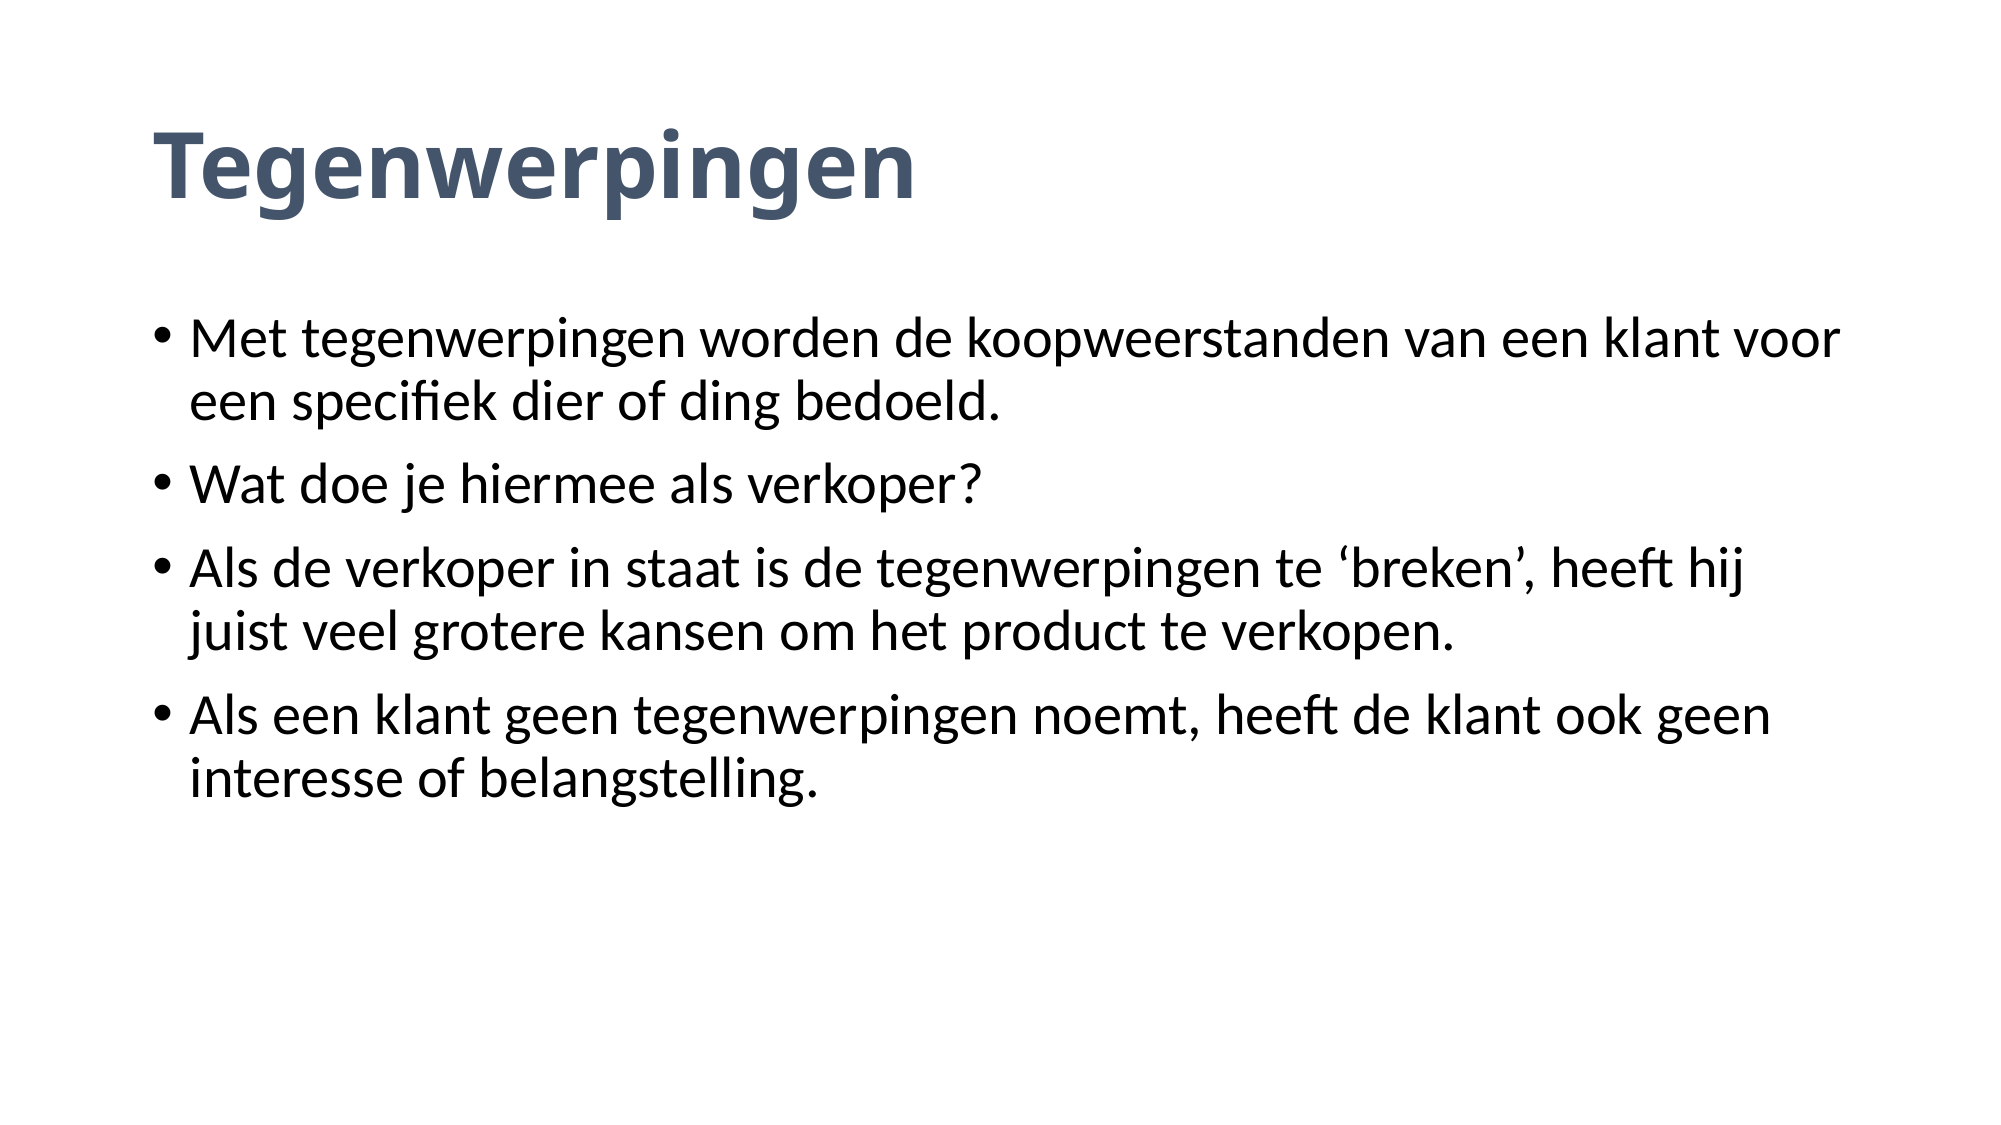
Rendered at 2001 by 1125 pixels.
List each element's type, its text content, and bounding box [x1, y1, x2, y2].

title Tegenwerpingen [137, 59, 1863, 278]
list Met tegenwerpingen worden de koopweerstanden van een klant voor een specifiek dier of ding bedoeld. Wat doe je hiermee als verkoper? Als de verkoper in staat is de tegenwerpingen te ‘breken’, heeft hij juist veel grotere kansen om het product te verkopen. Als een klant geen tegenwerpingen noemt, heeft de klant ook geen interesse of belangstelling. [137, 299, 1863, 1014]
